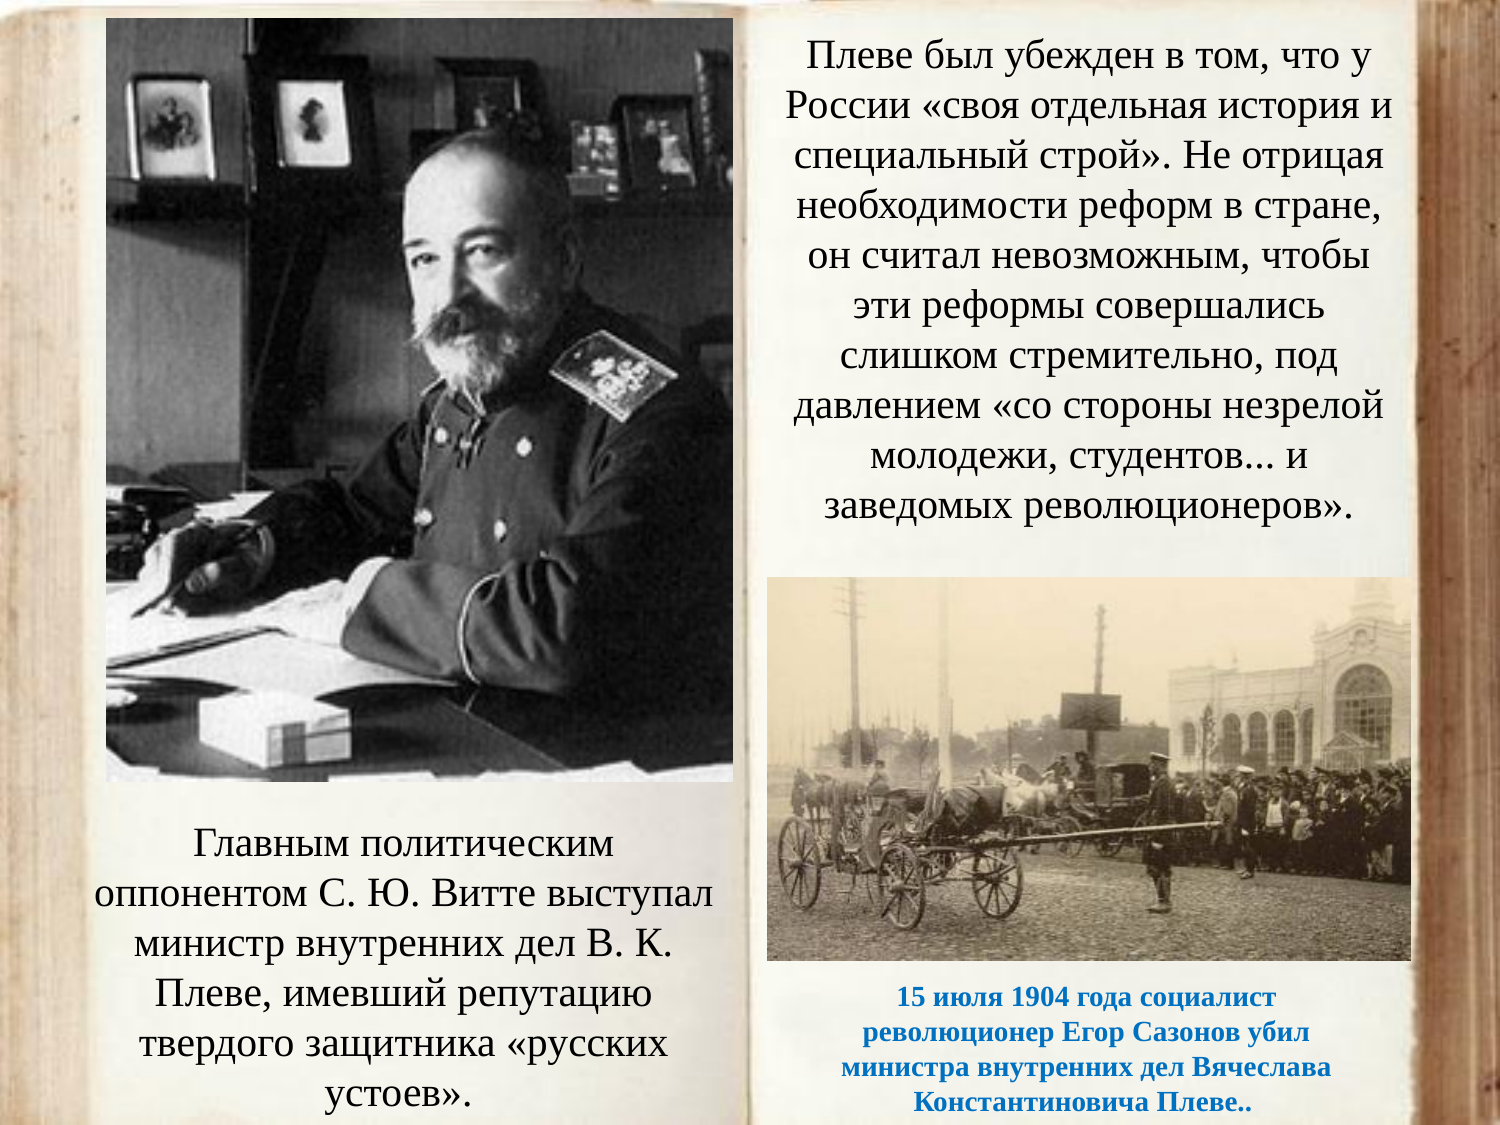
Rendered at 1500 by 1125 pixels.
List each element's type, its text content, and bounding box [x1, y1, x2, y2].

picture [0, 0, 1500, 1125]
text_box 15 июля 1904 года социалист революционер Егор Сазонов убил министра внутренних дел Вячеслава Константиновича Плеве.. [793, 970, 1380, 1125]
text_box Плеве был убежден в том, что у России «своя отдельная история и специальный строй». Не отрицая необходимости реформ в стране, он считал невозможным, чтобы эти реформы совершались слишком стремительно, под давлением «со стороны незрелой молодежи, студентов... и заведомых революционеров». [767, 18, 1411, 534]
text_box Главным политическим оппонентом С. Ю. Витте выступал министр внутренних дел В. К. Плеве, имевший репутацию твердого защитника «русских устоев». [76, 806, 731, 1122]
